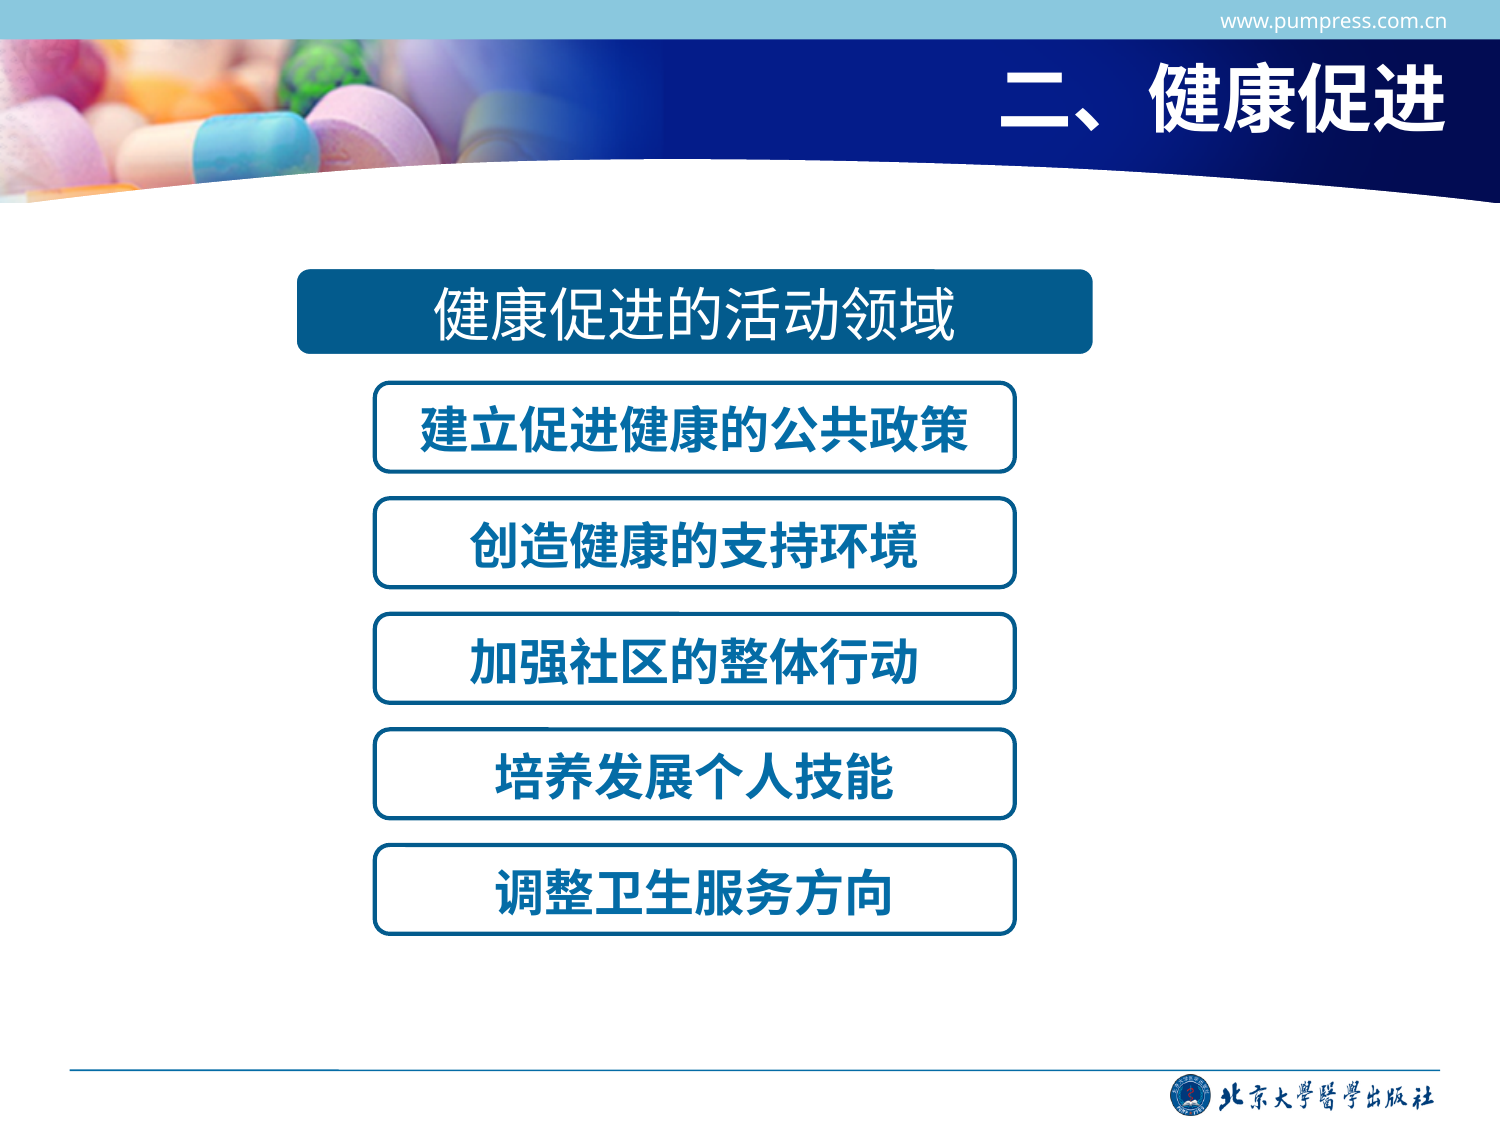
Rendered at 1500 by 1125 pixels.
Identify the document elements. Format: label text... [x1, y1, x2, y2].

picture [1170, 1074, 1436, 1118]
slide_number www.pumpress.com.cn [1024, 0, 1463, 38]
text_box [194, 266, 1196, 935]
title 二、健康促进 [137, 49, 1463, 143]
picture [0, 40, 1500, 203]
